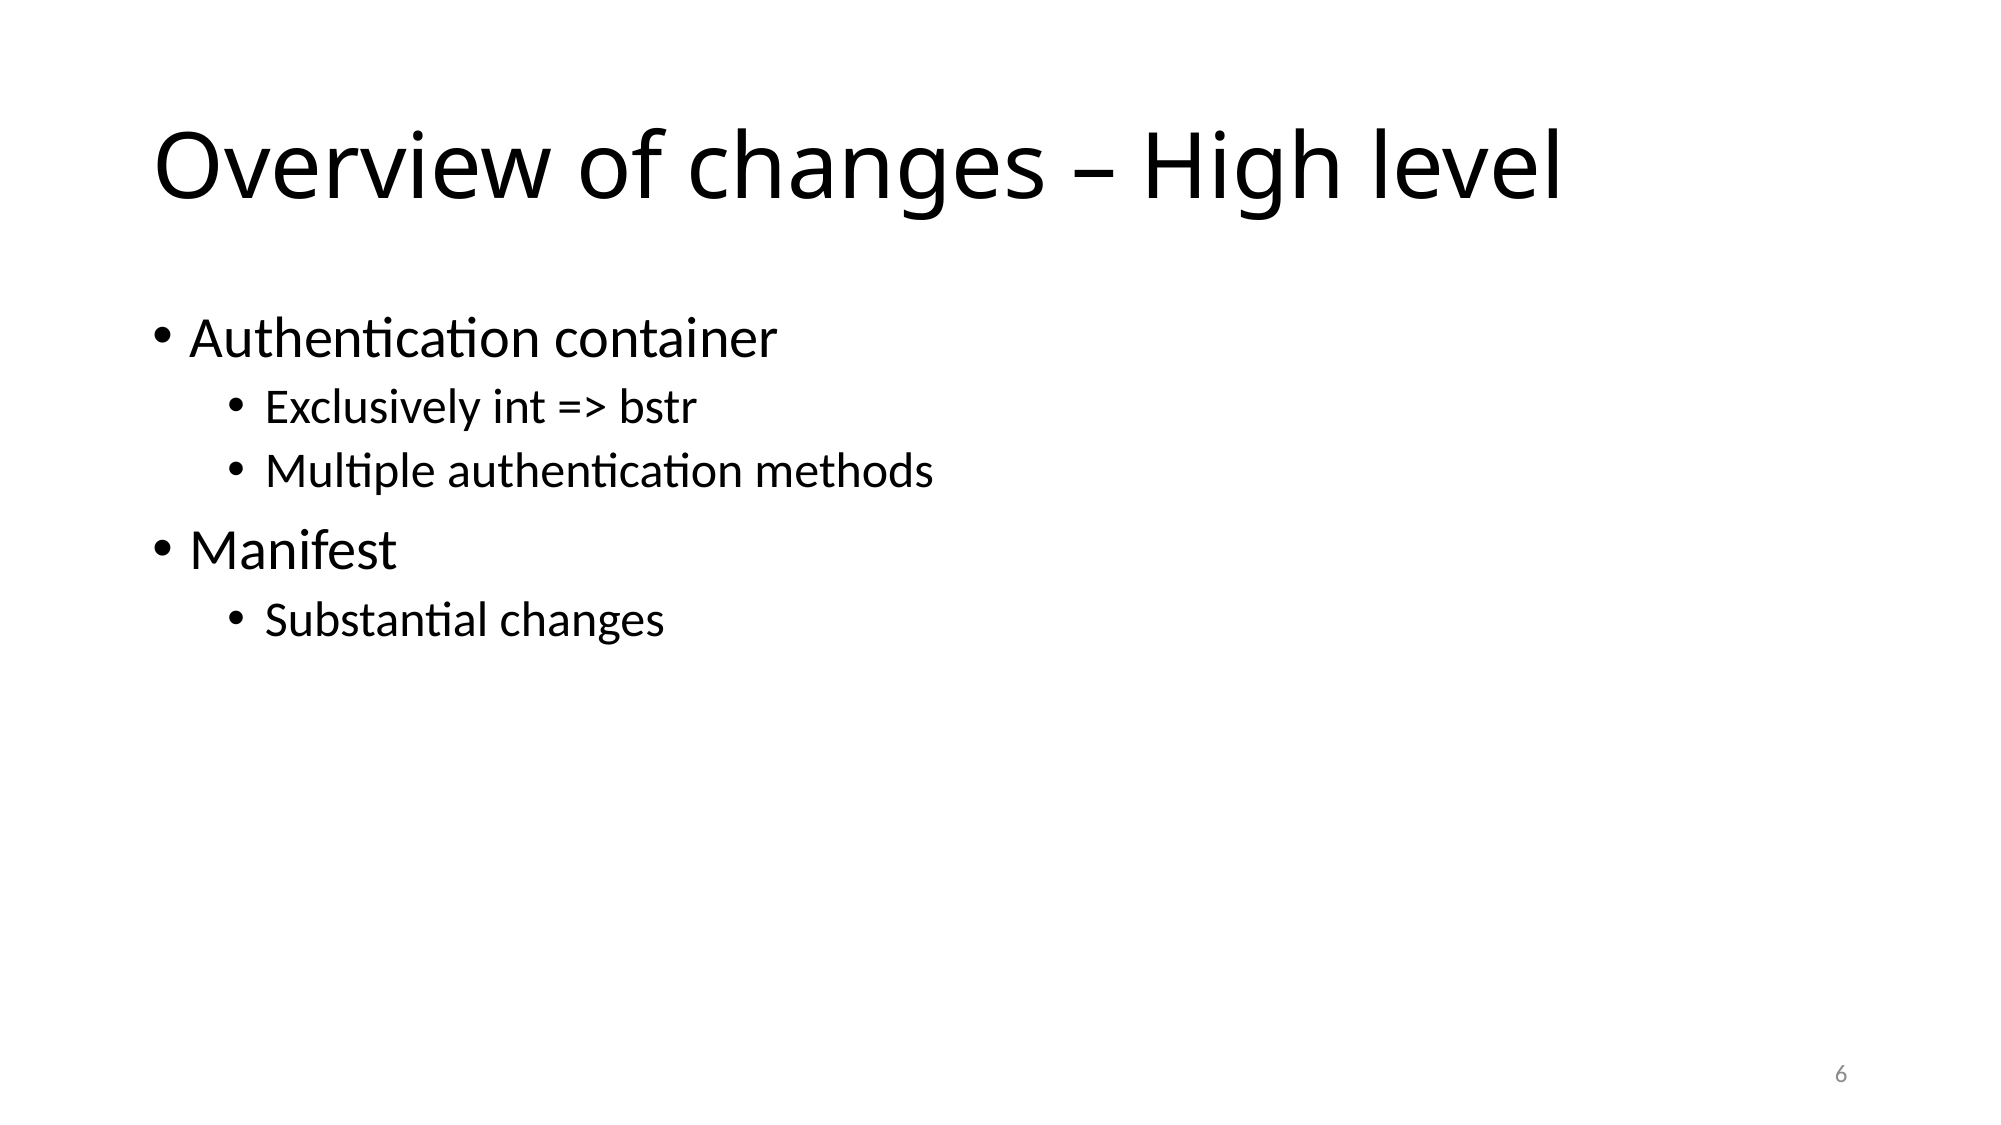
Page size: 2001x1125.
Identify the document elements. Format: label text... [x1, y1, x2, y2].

slide_number 5 [1412, 1042, 1863, 1103]
title Overview of changes – High level [137, 59, 1863, 278]
list Authentication container Exclusively int => bstr Multiple authentication methods Manifest Substantial changes [137, 299, 1863, 1014]
